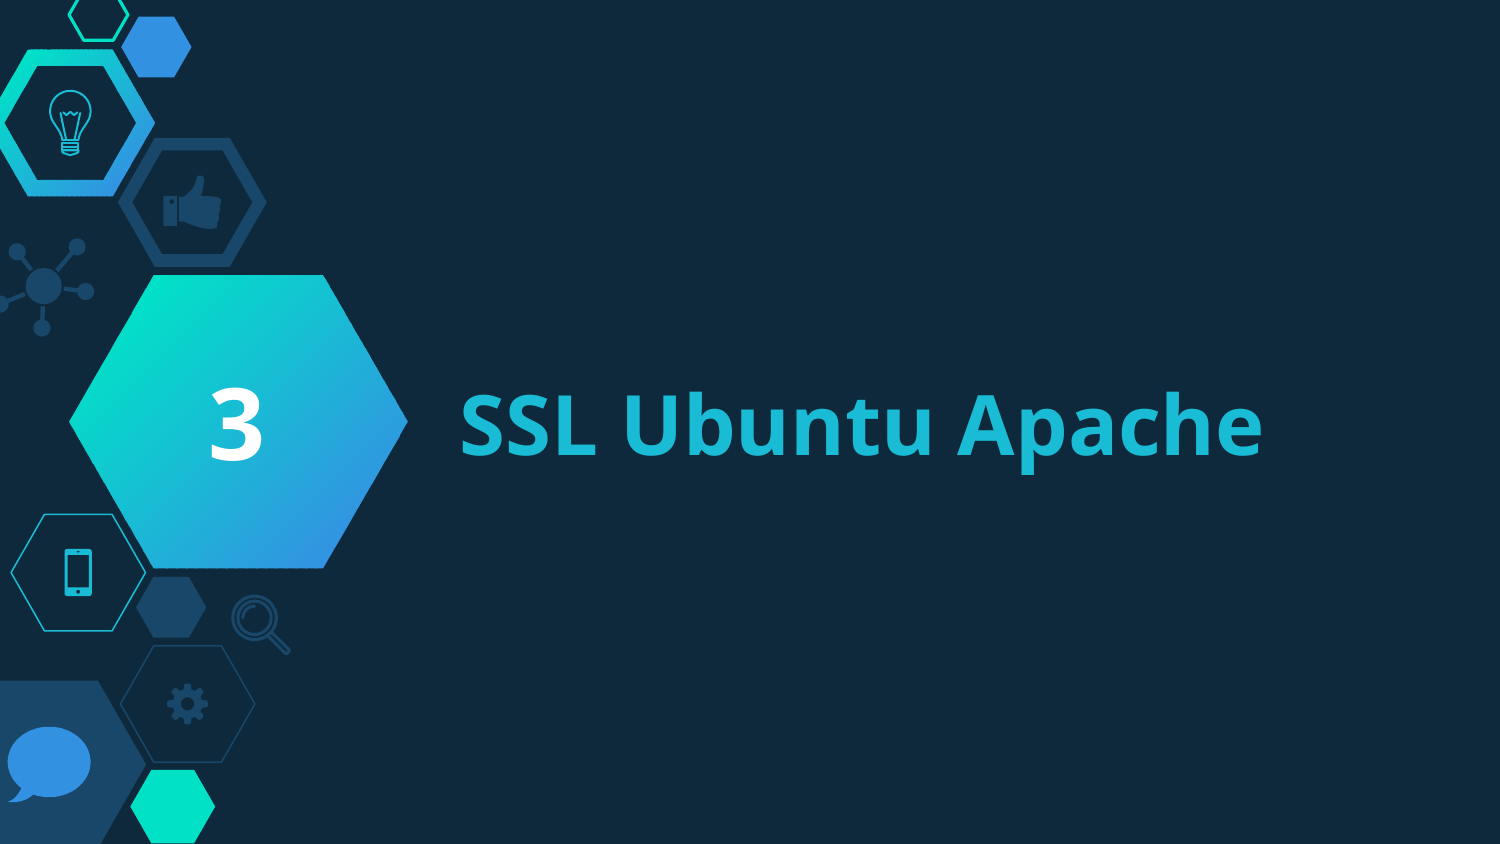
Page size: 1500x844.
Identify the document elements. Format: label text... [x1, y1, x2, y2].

title SSL Ubuntu Apache [444, 296, 1370, 488]
text_box 3 [67, 274, 407, 566]
